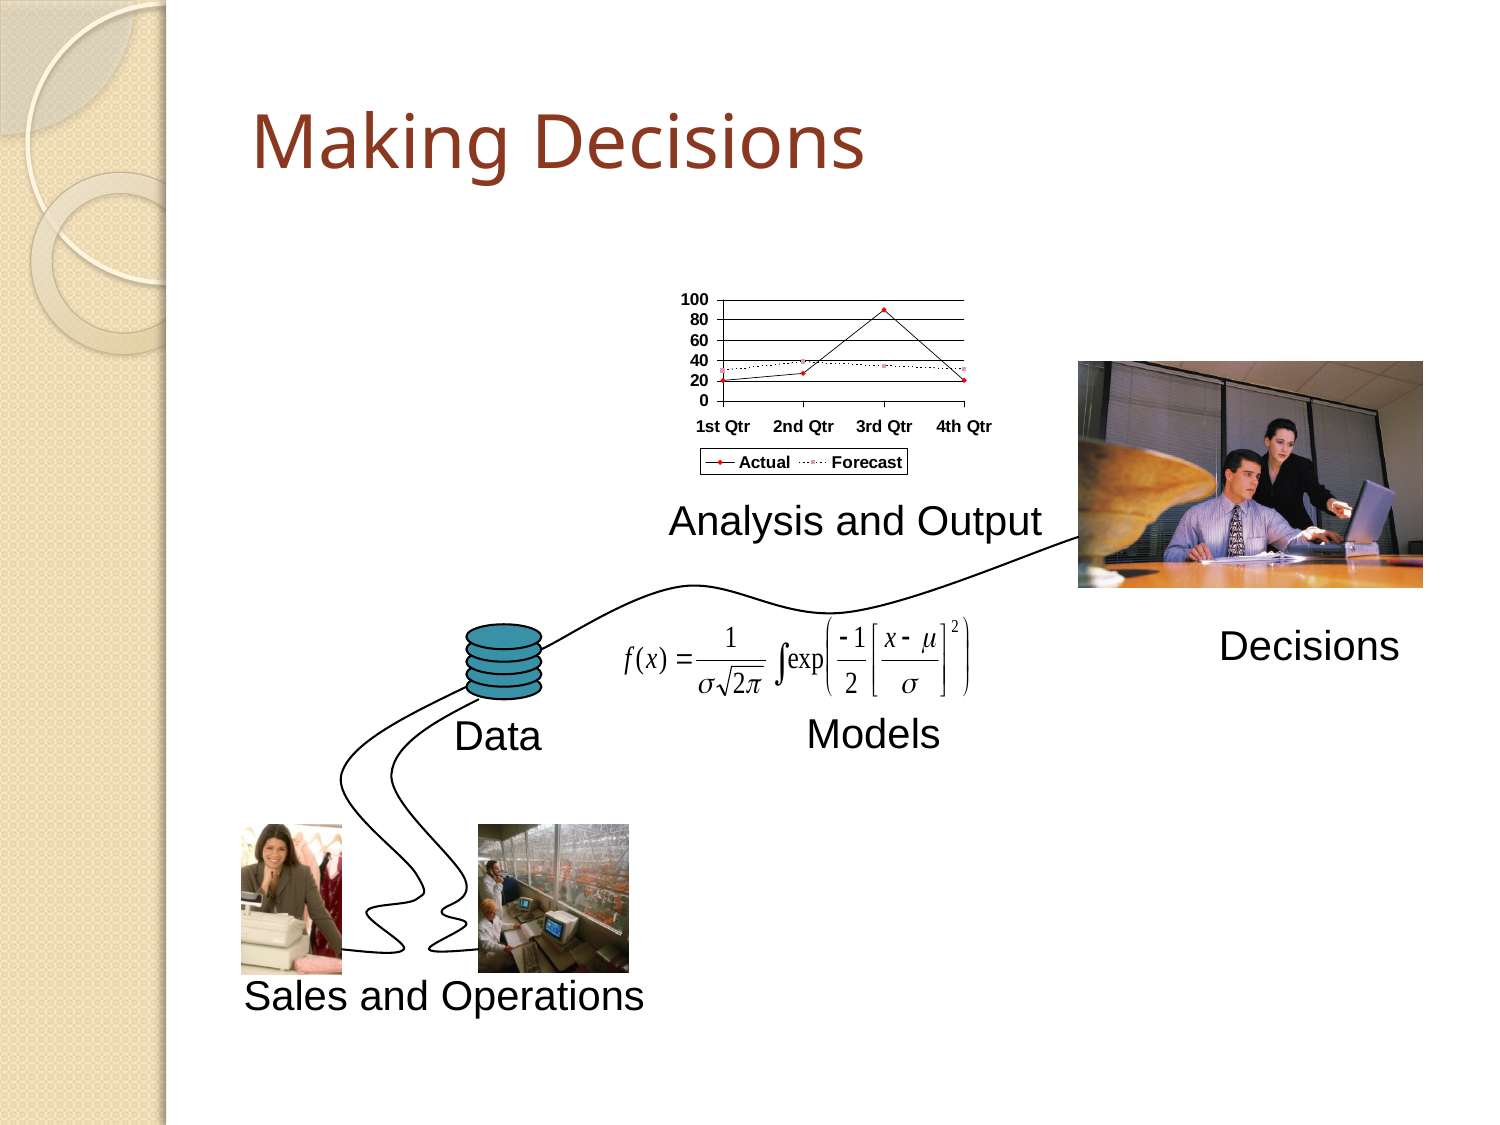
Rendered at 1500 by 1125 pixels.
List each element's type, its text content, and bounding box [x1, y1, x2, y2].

text_box [541, 609, 615, 650]
text_box Models [791, 724, 956, 764]
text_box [616, 611, 1092, 712]
picture [1078, 361, 1423, 588]
title Making Decisions [235, 45, 1466, 233]
text_box [466, 668, 542, 687]
text_box [391, 699, 479, 952]
text_box Data [456, 701, 473, 710]
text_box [666, 273, 1017, 484]
text_box [340, 686, 467, 953]
text_box [466, 643, 542, 662]
text_box Decisions [1203, 611, 1416, 677]
text_box Data [479, 701, 557, 766]
picture [478, 823, 630, 973]
text_box [466, 656, 542, 675]
text_box Sales and Operations [228, 961, 660, 1027]
text_box [466, 624, 542, 650]
picture [241, 823, 342, 975]
text_box Analysis and Output [653, 486, 1057, 552]
text_box [466, 681, 542, 700]
text_box [618, 538, 1071, 608]
